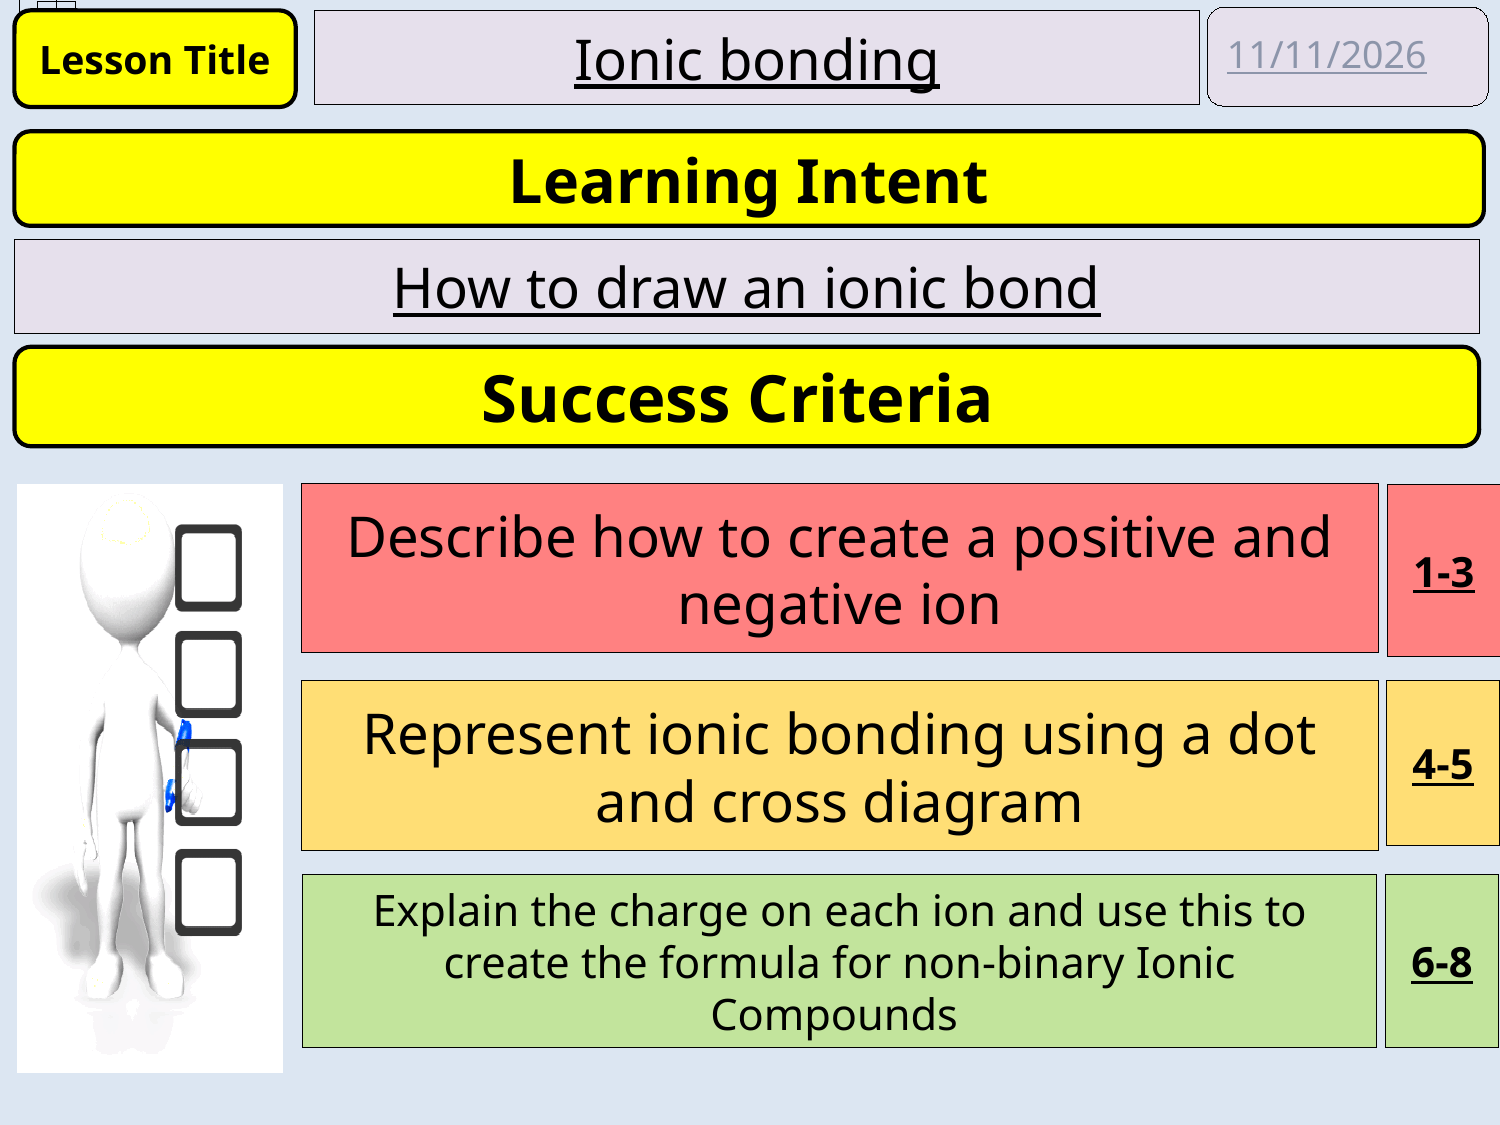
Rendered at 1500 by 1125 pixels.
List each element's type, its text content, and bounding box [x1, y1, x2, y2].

list 6-8 [1385, 874, 1499, 1048]
list 1-3 [1387, 484, 1500, 657]
list Ionic bonding [314, 10, 1200, 105]
list Describe how to create a positive and negative ion [301, 483, 1379, 653]
list 4-5 [1386, 680, 1500, 846]
picture [17, 484, 283, 1073]
list Explain the charge on each ion and use this to create the formula for non-binary Ionic Compounds [302, 874, 1377, 1048]
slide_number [1207, 7, 1489, 107]
list Represent ionic bonding using a dot and cross diagram [301, 680, 1379, 851]
list How to draw an ionic bond [14, 239, 1480, 334]
